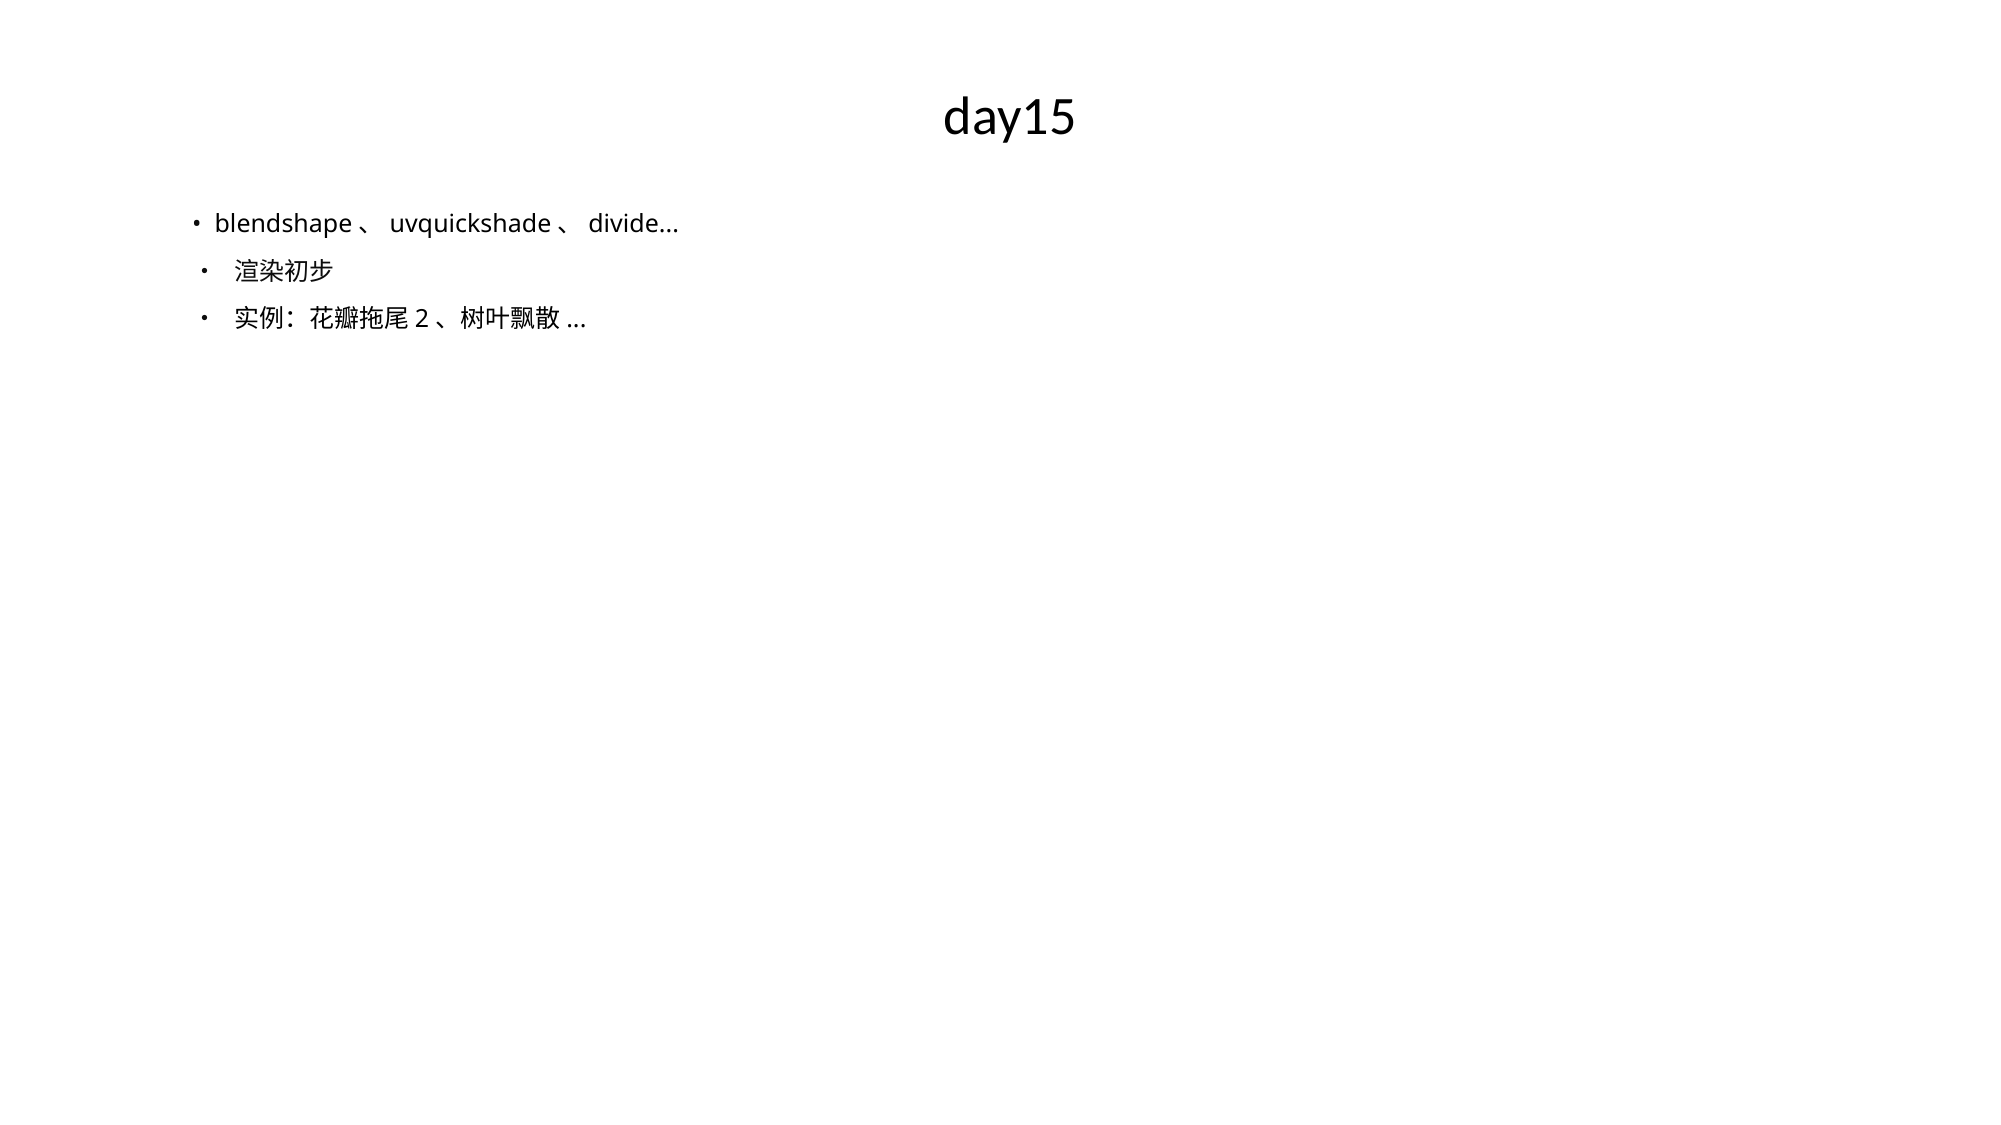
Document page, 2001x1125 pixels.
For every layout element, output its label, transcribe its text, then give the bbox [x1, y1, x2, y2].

subtitle • blendshape、uvquickshade、divide... • 渲染初步 • 实例：花瓣拖尾2、树叶飘散... [176, 203, 1815, 903]
title day15 [711, 41, 1309, 154]
